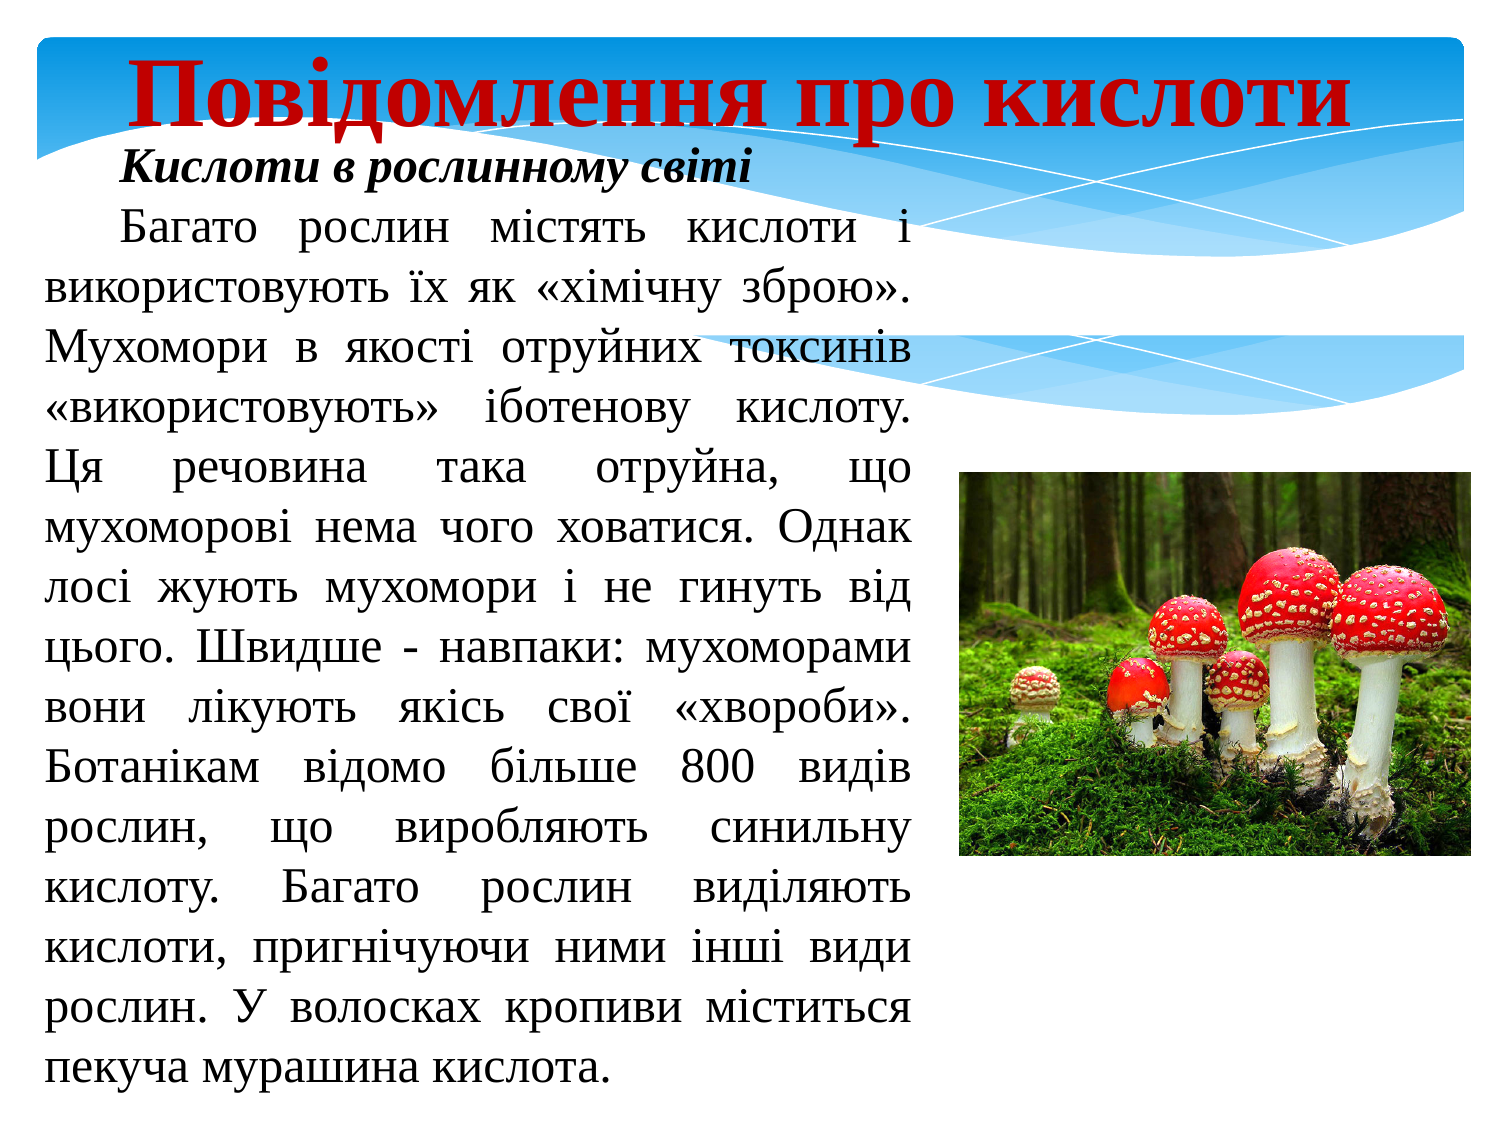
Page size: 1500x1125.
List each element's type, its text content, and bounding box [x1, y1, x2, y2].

picture [959, 472, 1471, 856]
text_box Повідомлення про кислоти [112, 19, 1382, 156]
text_box Кислоти в рослинному світі Багато рослин містять кислоти і використовують їх як «хімічну зброю». Мухомори в якості отруйних токсинів «використовують» іботенову кислоту. Ця речовина така отруйна, що мухоморові нема чого ховатися. Однак лосі жують мухомори і не гинуть від цього. Швидше - навпаки: мухоморами вони лікують якісь свої «хвороби». Ботанікам відомо більше 800 видів рослин, що виробляють синильну кислоту. Багато рослин виділяють кислоти, пригнічуючи ними інші види рослин. У волосках кропиви міститься пекуча мурашина кислота. [29, 125, 928, 1110]
